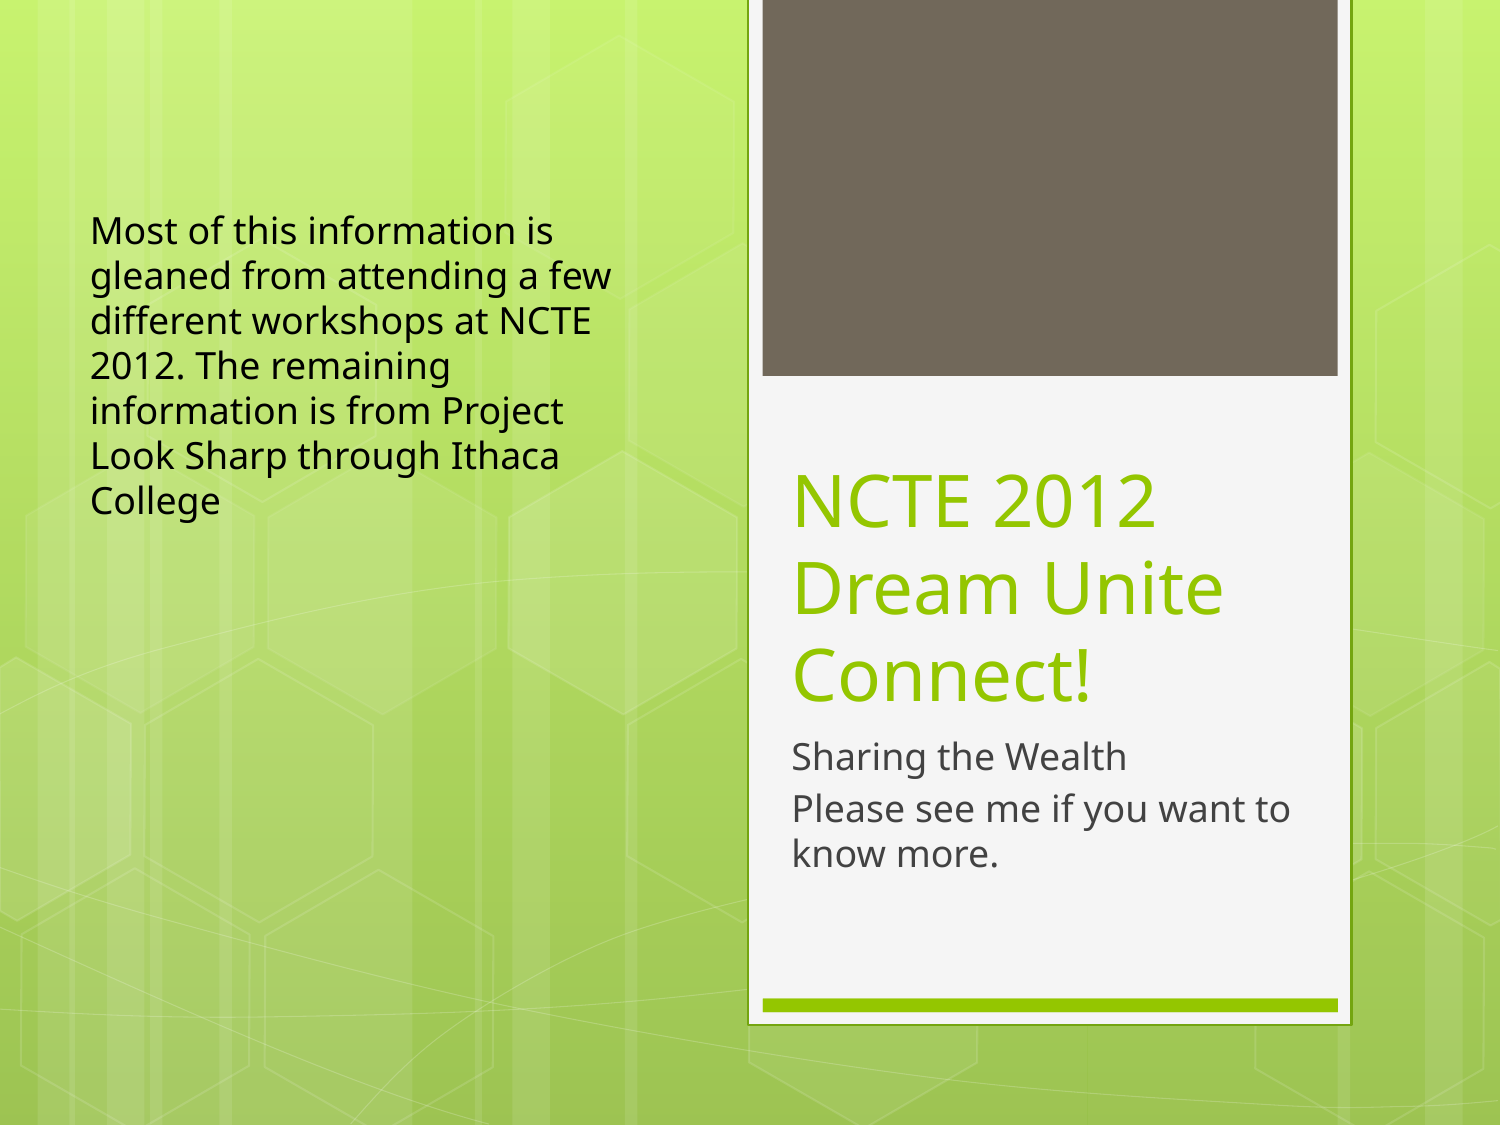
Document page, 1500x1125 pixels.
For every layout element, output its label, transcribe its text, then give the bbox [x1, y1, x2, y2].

subtitle Sharing the Wealth Please see me if you want to know more. [776, 725, 1320, 933]
title NCTE 2012 Dream Unite Connect! [776, 444, 1320, 724]
text_box Most of this information is gleaned from attending a few different workshops at NCTE 2012. The remaining information is from Project Look Sharp through Ithaca College [75, 199, 638, 530]
